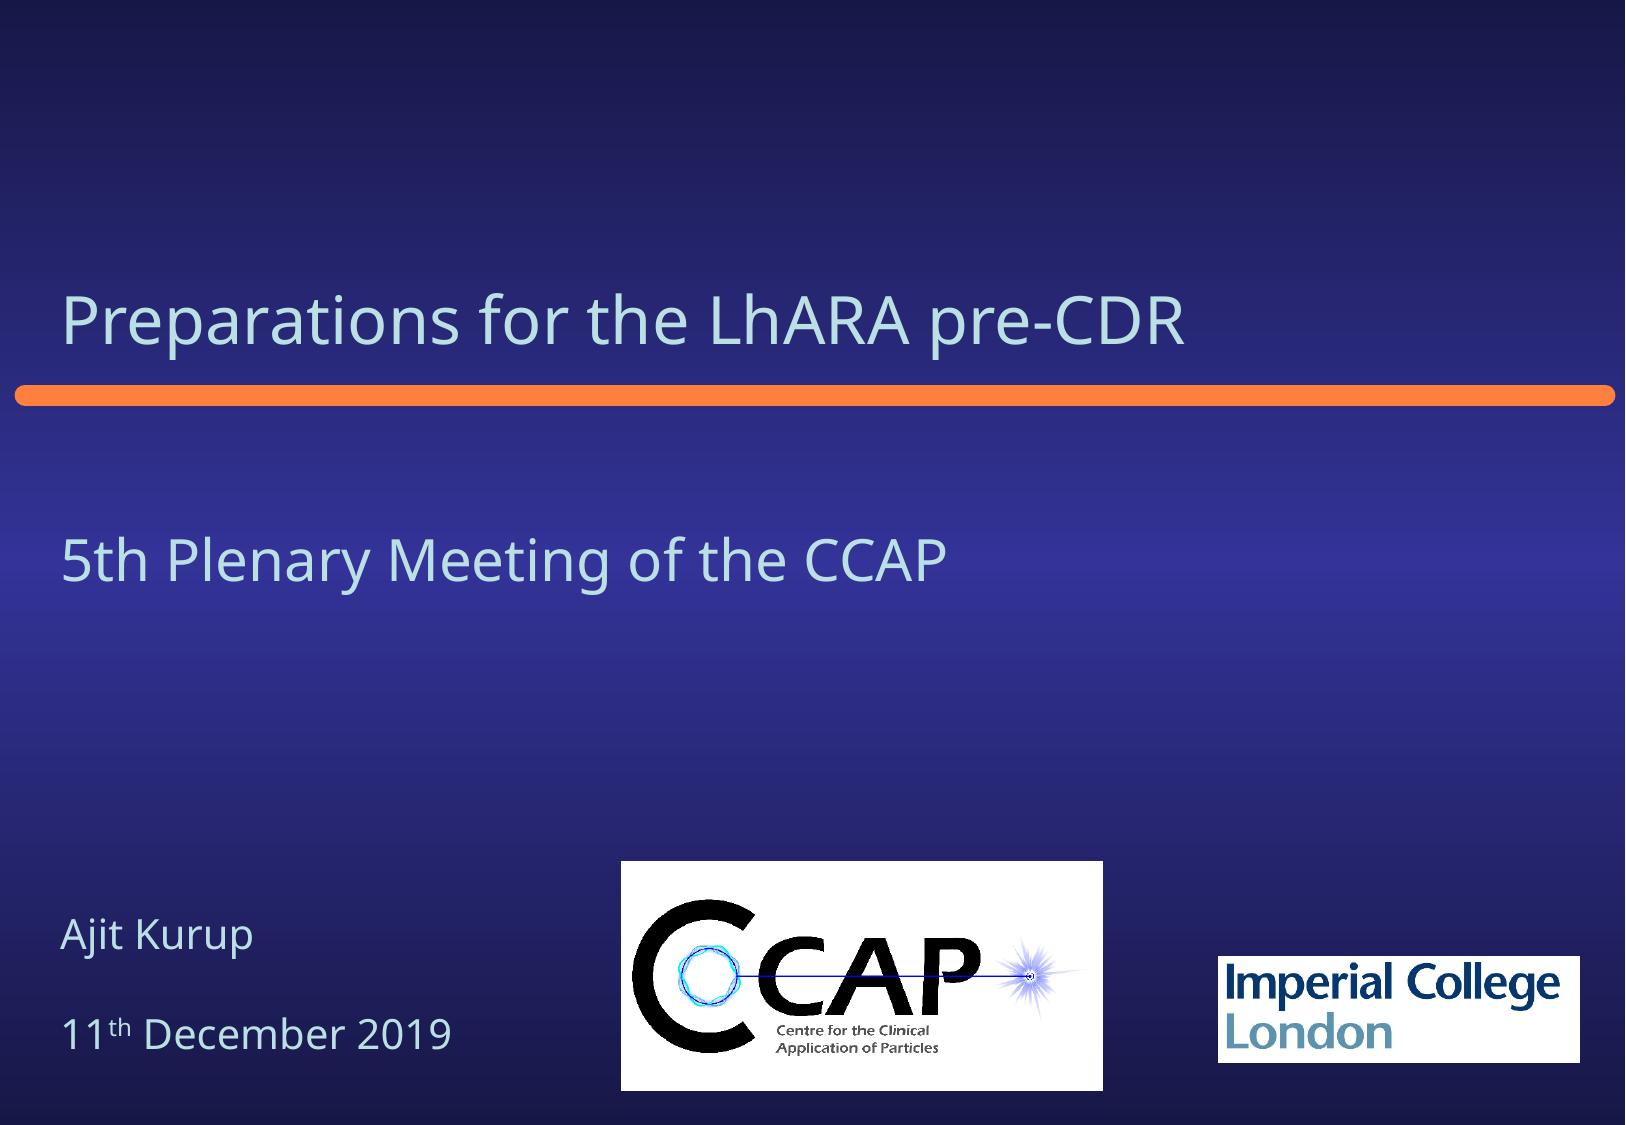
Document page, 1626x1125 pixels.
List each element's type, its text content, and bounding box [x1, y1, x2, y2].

text_box Ajit Kurup 11th December 2019 [45, 900, 615, 1066]
picture [620, 861, 1104, 1091]
text_box Preparations for the LhARA pre-CDR [45, 270, 1580, 366]
text_box 5th Plenary Meeting of the CCAP [45, 465, 1245, 1021]
picture [1218, 955, 1580, 1064]
